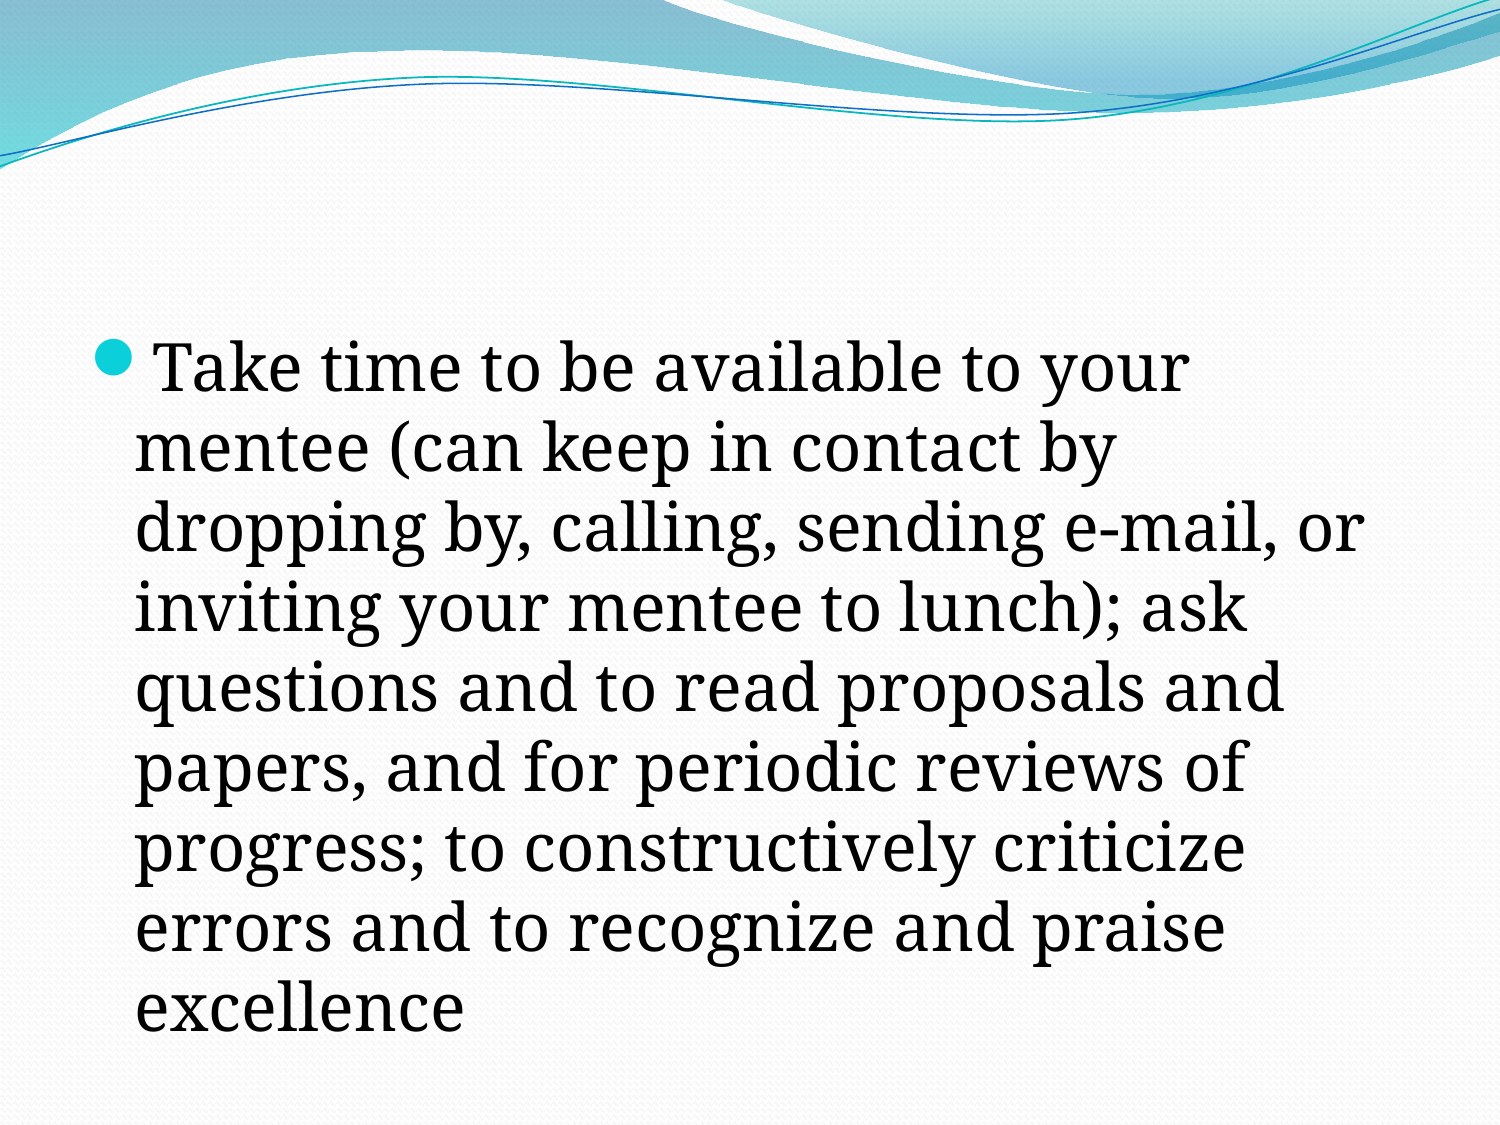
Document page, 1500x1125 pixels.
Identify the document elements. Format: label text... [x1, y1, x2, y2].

list Take time to be available to your mentee (can keep in contact by dropping by, calling, sending e-mail, or inviting your mentee to lunch); ask questions and to read proposals and papers, and for periodic reviews of progress; to constructively criticize errors and to recognize and praise excellence [75, 317, 1425, 1038]
